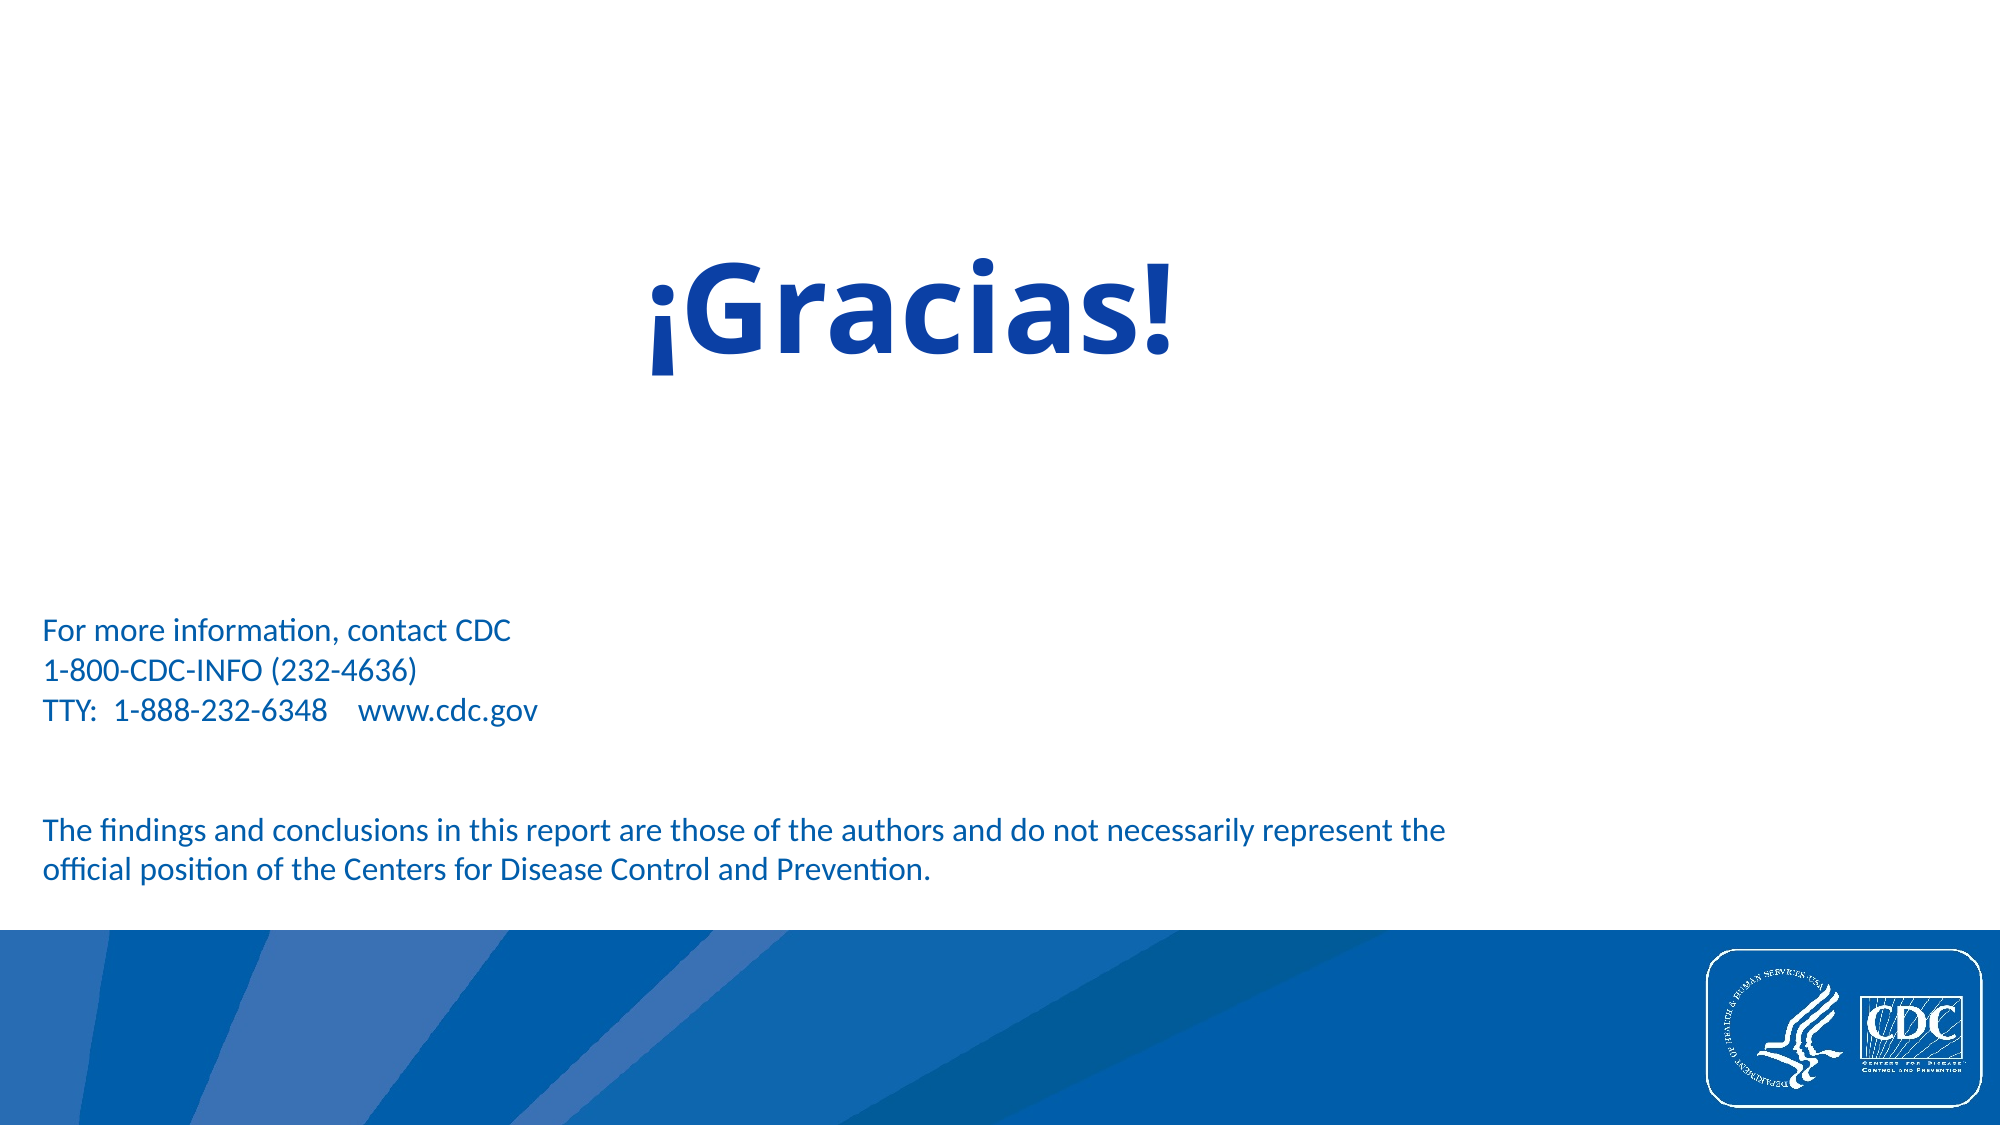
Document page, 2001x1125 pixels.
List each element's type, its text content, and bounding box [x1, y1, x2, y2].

title ¡Gracias! [48, 221, 1774, 439]
picture [0, 930, 2000, 1125]
